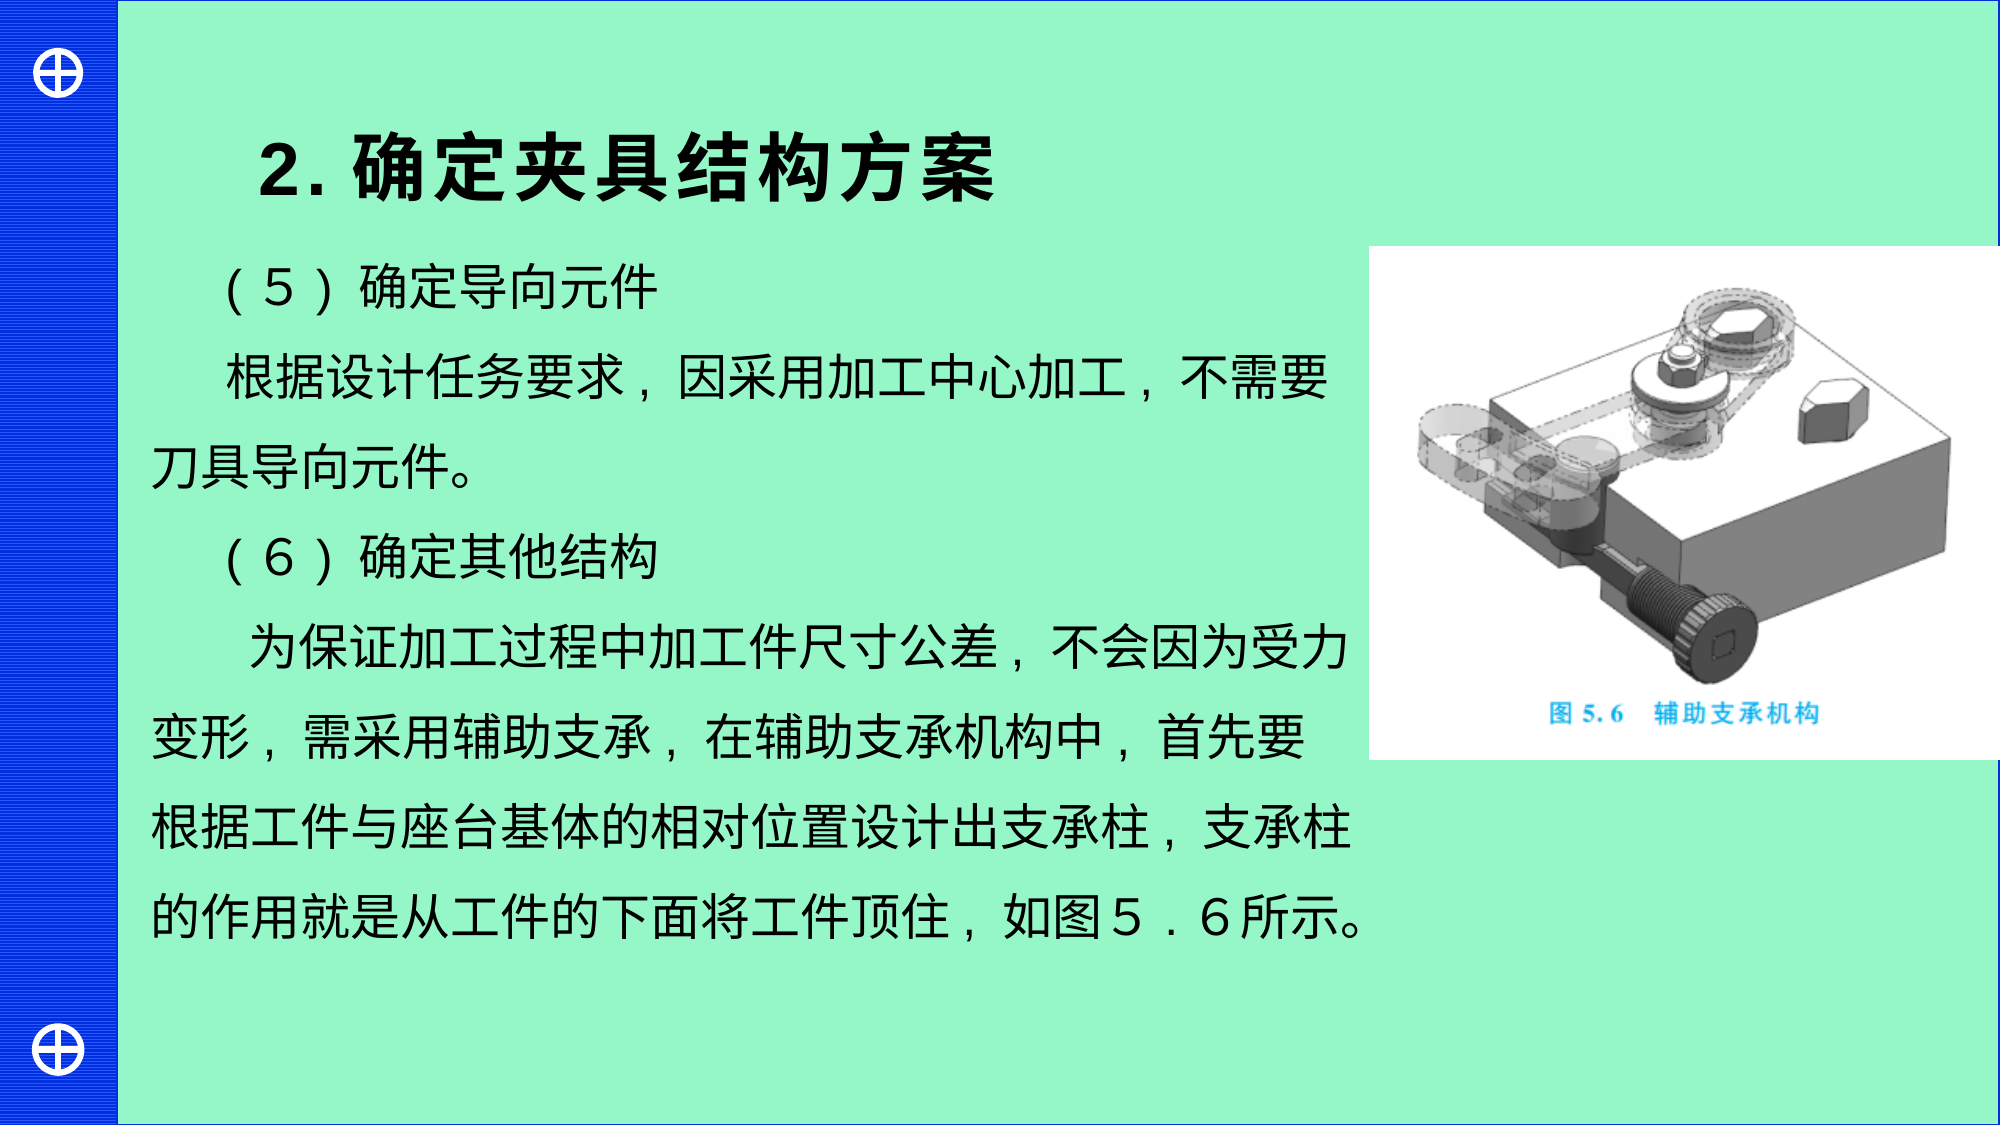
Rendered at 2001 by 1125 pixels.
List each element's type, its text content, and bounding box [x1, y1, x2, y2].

text_box 2.确定夹具结构方案 [135, 96, 1423, 218]
text_box (５) 确定导向元件 根据设计任务要求, 因采用加工中心加工, 不需要刀具导向元件。 (６) 确定其他结构 为保证加工过程中加工件尺寸公差, 不会因为受力变形, 需采用辅助支承, 在辅助支承机构中, 首先要根据工件与座台基体的相对位置设计出支承柱, 支承柱的作用就是从工件的下面将工件顶住, 如图５.６所示。 [135, 217, 1370, 953]
picture [1369, 246, 2000, 760]
